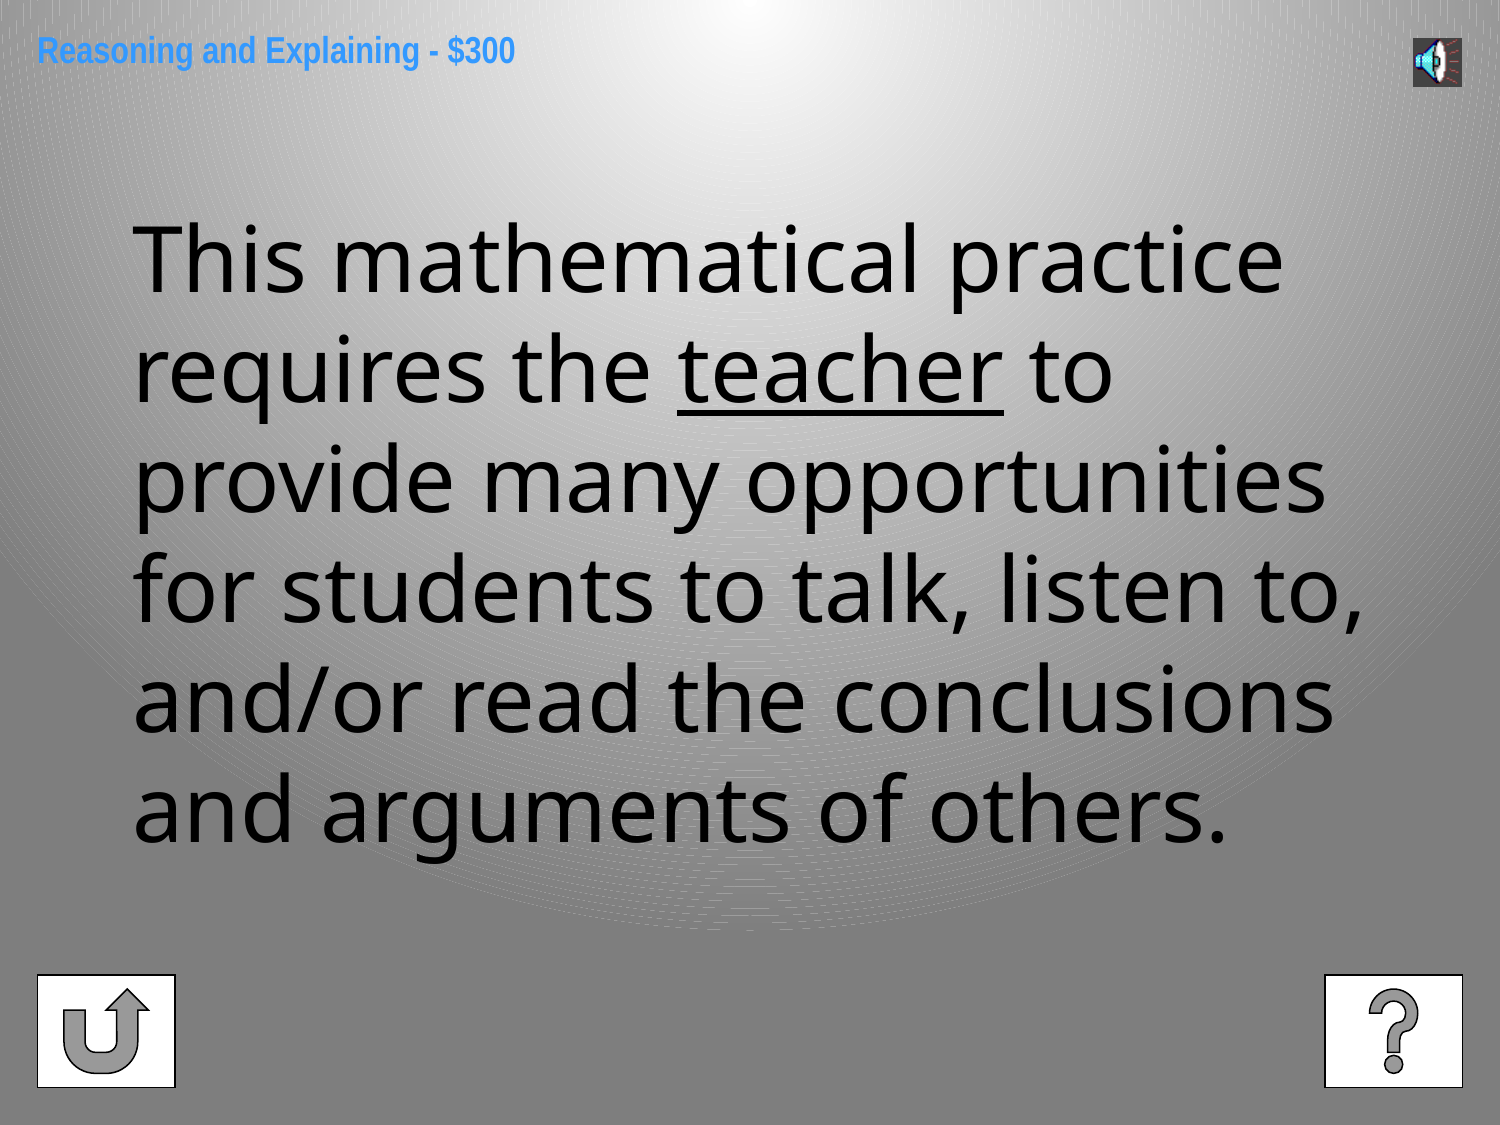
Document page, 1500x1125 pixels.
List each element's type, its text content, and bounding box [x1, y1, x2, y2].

text_box [37, 975, 175, 1088]
text_box This mathematical practice requires the teacher to provide many opportunities for students to talk, listen to, and/or read the conclusions and arguments of others. [74, 162, 1425, 900]
picture [1412, 37, 1463, 88]
text_box [1324, 975, 1463, 1088]
text_box Reasoning and Explaining - $300 [22, 18, 1025, 94]
